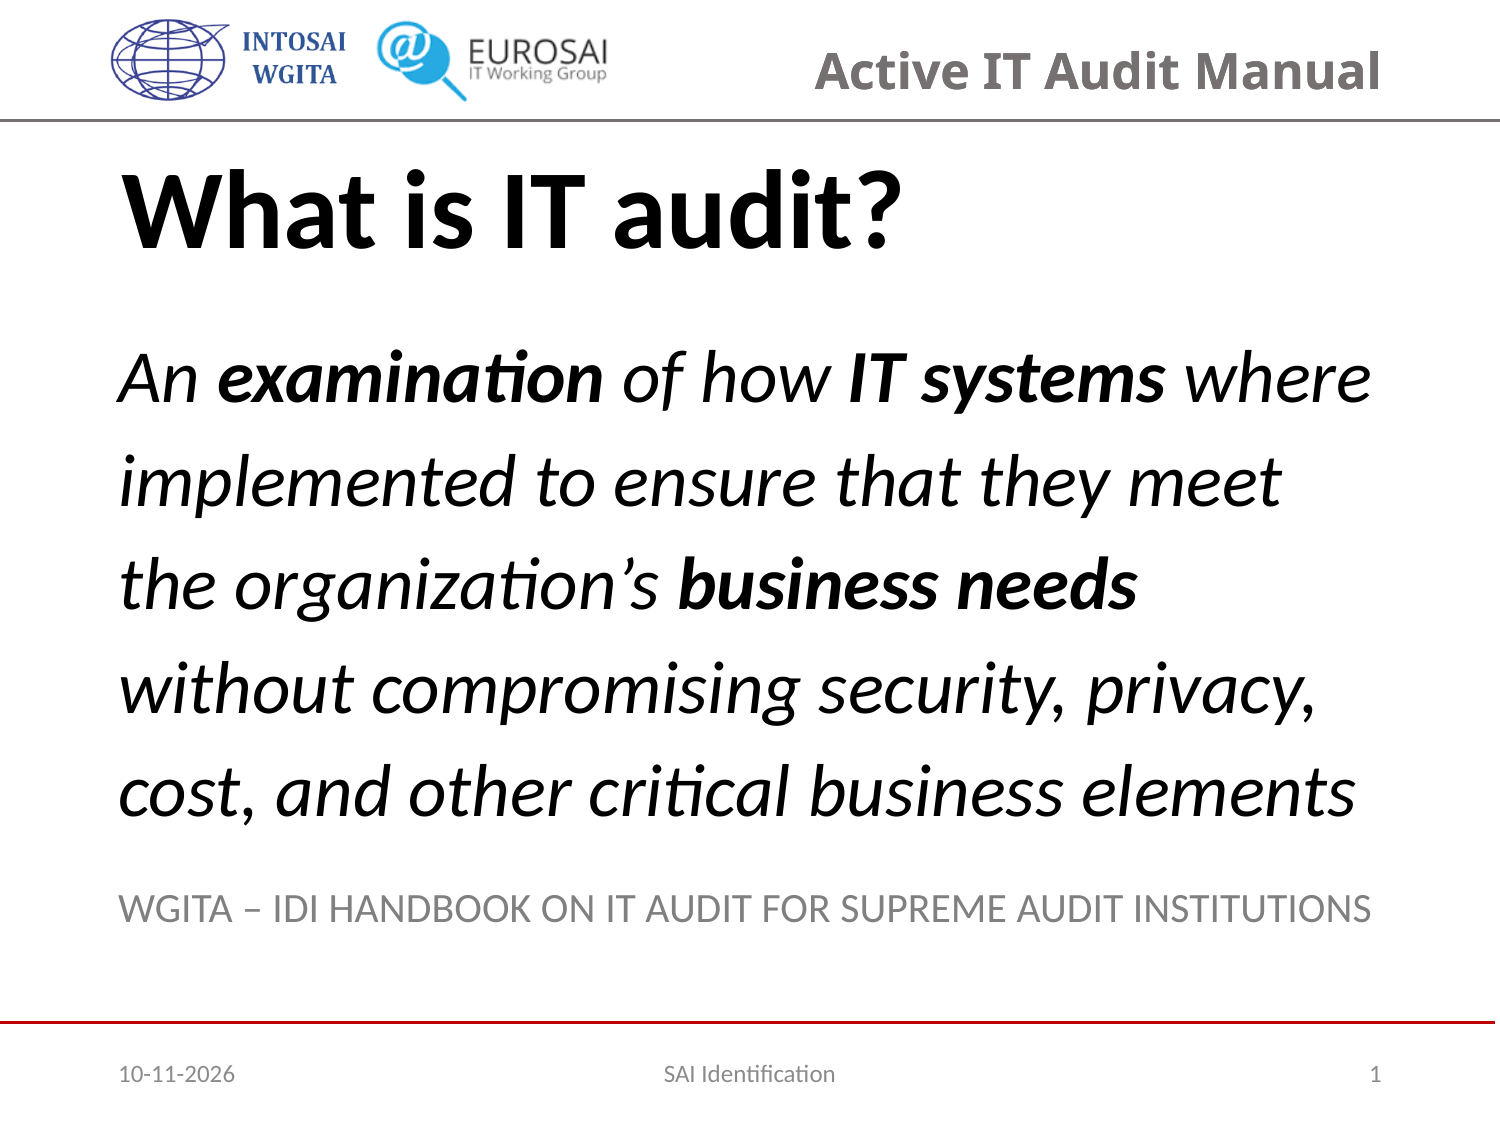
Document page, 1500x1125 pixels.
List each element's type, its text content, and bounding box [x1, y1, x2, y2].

picture [375, 18, 619, 105]
text_box What is IT audit? [106, 128, 923, 279]
footer SAI Identification [496, 1042, 1004, 1103]
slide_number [103, 1042, 441, 1103]
slide_number 1 [1059, 1042, 1397, 1103]
list An examination of how IT systems where implemented to ensure that they meet the organization’s business needs without compromising security, privacy, cost, and other critical business elements WGITA – IDI Handbook on IT Audit for Supreme Audit Institutions [103, 306, 1397, 960]
picture [103, 13, 363, 106]
